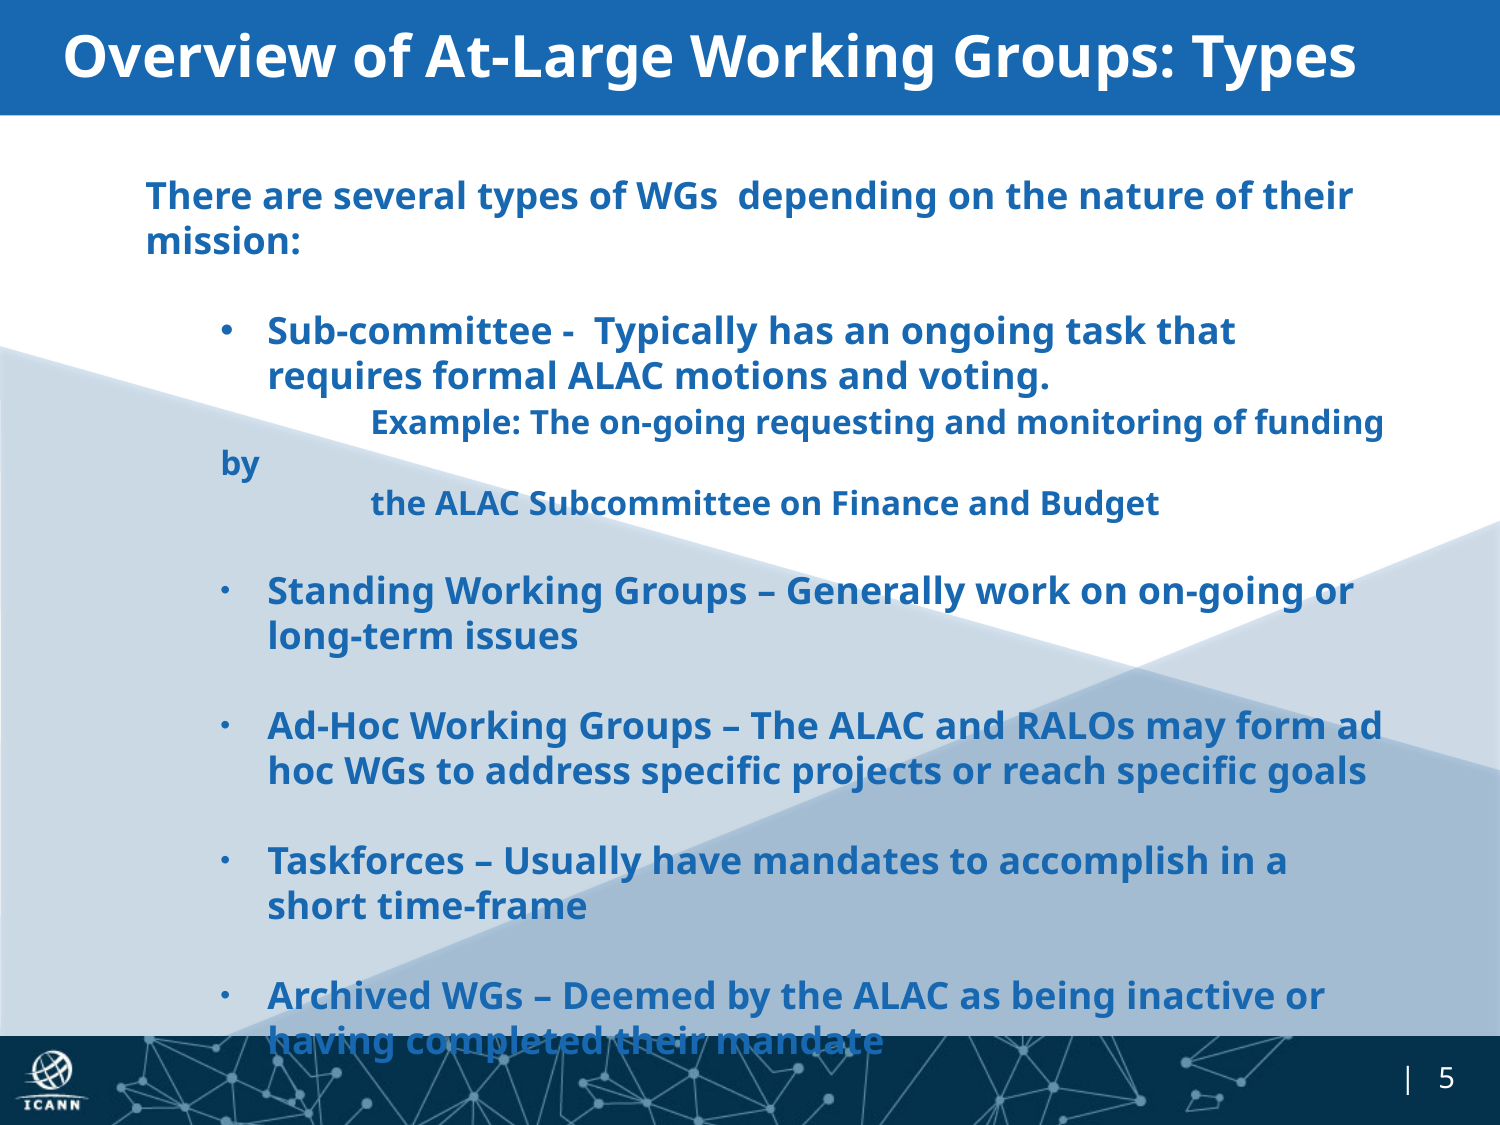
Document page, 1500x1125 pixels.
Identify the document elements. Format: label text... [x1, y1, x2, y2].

picture [1413, 1036, 1500, 1125]
text_box There are several types of WGs depending on the nature of their mission: Sub-committee - Typically has an ongoing task that requires formal ALAC motions and voting. Example: The on-going requesting and monitoring of funding by the ALAC Subcommittee on Finance and Budget Standing Working Groups – Generally work on on-going or long-term issues Ad-Hoc Working Groups – The ALAC and RALOs may form ad hoc WGs to address specific projects or reach specific goals Taskforces – Usually have mandates to accomplish in a short time-frame Archived WGs – Deemed by the ALAC as being inactive or having completed their mandate [130, 164, 1413, 1125]
title Overview of At-Large Working Groups: Types [0, 0, 1500, 116]
picture [0, 1036, 130, 1125]
